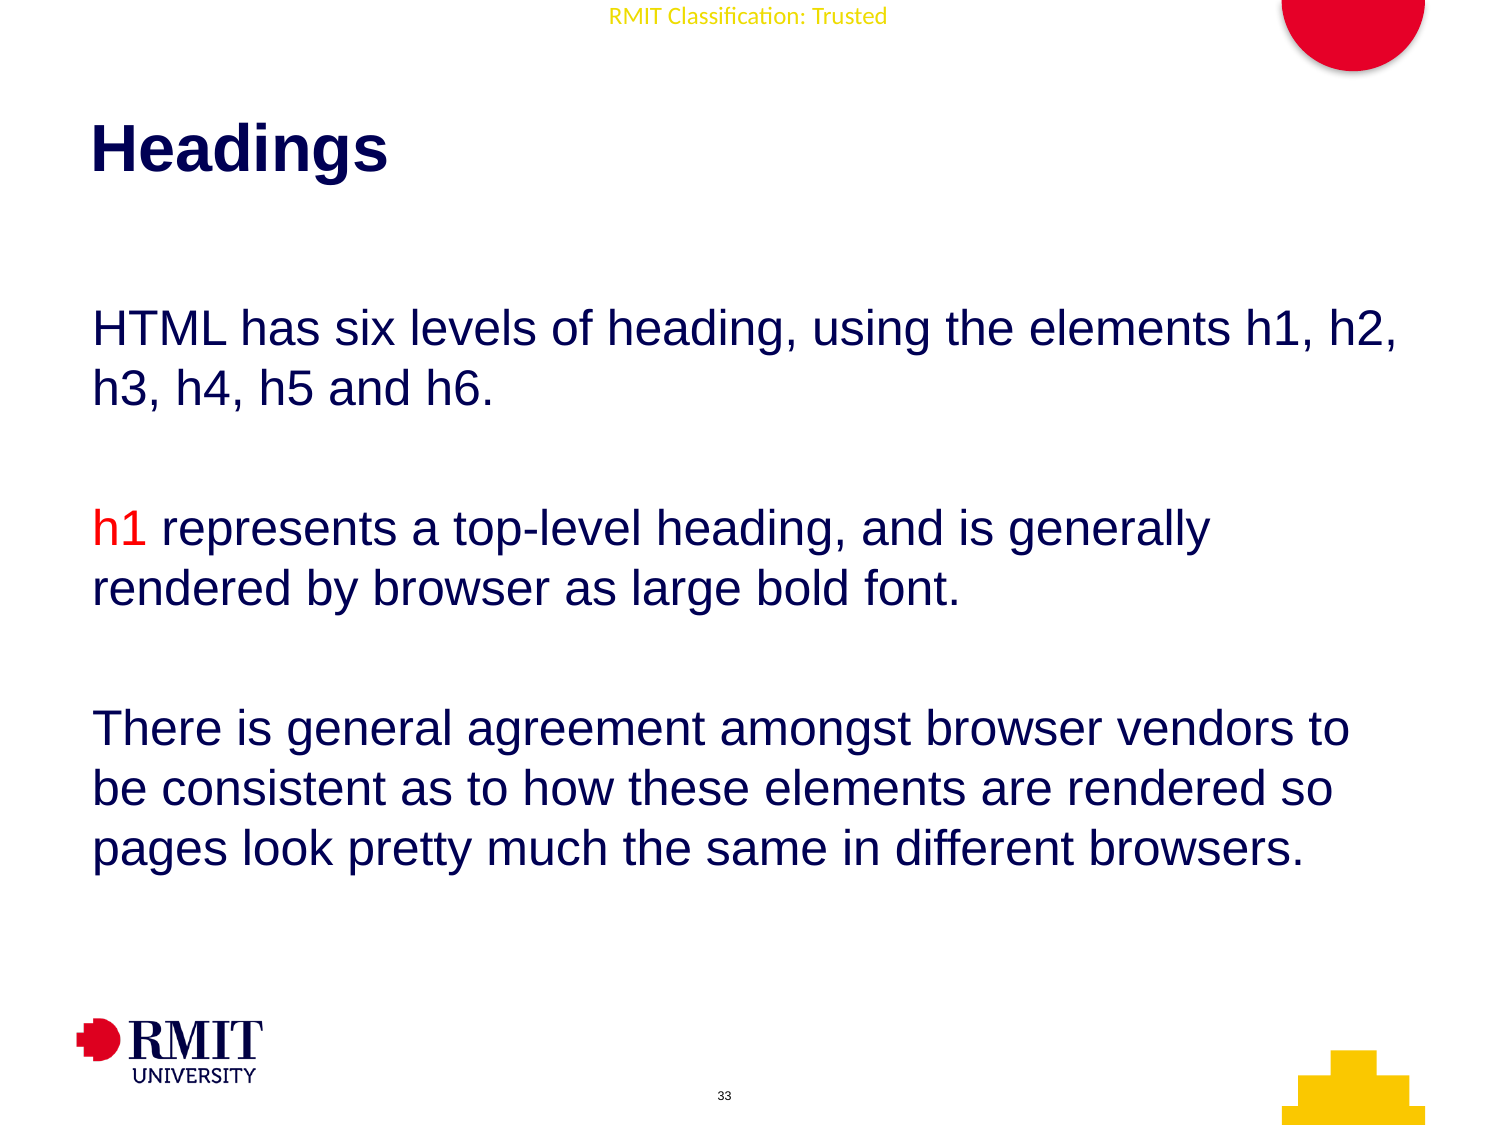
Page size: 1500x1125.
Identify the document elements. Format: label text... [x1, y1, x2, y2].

title Headings [75, 23, 1237, 267]
list HTML has six levels of heading, using the elements h1, h2, h3, h4, h5 and h6. h1 represents a top-level heading, and is generally rendered by browser as large bold font. There is general agreement amongst browser vendors to be consistent as to how these elements are rendered so pages look pretty much the same in different browsers. [75, 288, 1425, 952]
picture [57, 1001, 281, 1102]
